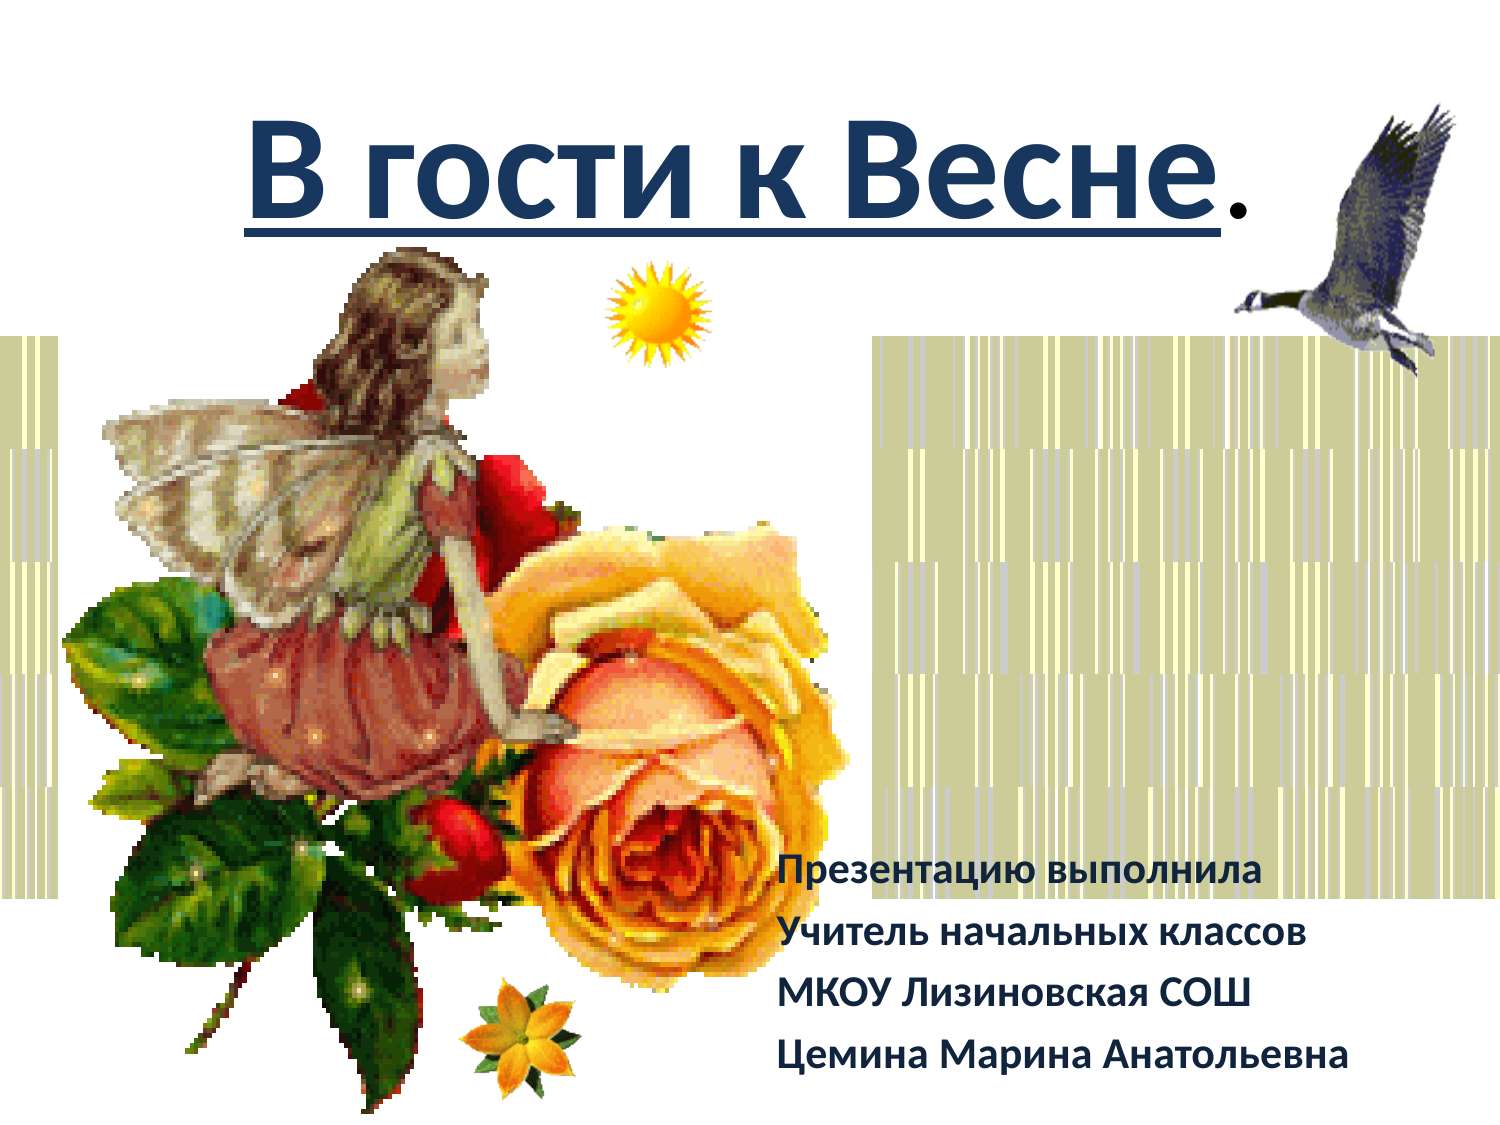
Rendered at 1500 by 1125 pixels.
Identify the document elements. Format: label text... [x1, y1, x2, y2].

picture [0, 0, 1500, 1125]
title В гости к Весне. [112, 23, 1388, 293]
subtitle Презентацию выполнила Учитель начальных классов МКОУ Лизиновская СОШ Цемина Марина Анатольевна [877, 832, 1500, 1090]
